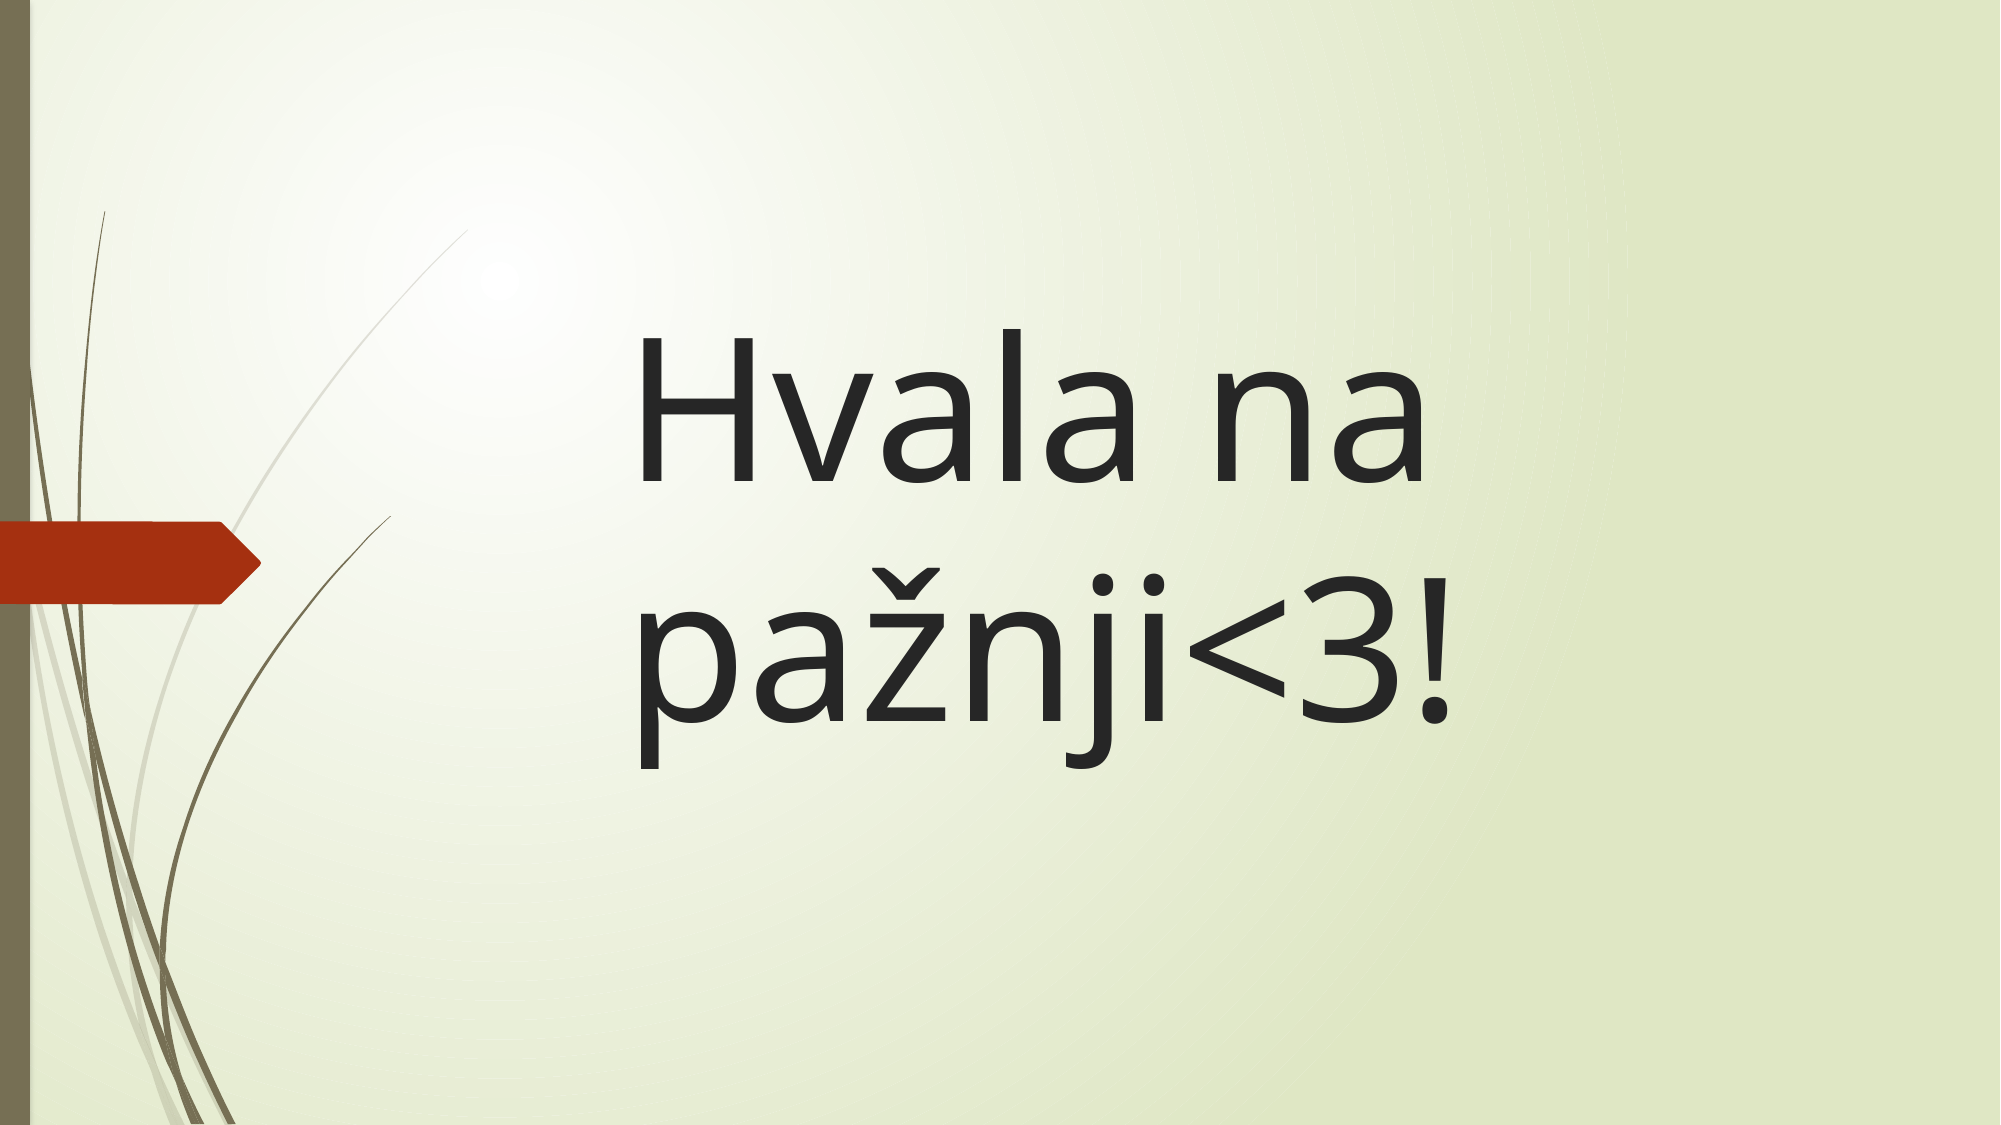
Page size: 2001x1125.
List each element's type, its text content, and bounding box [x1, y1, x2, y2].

title Hvala na pažnji<3! [609, 528, 2000, 770]
